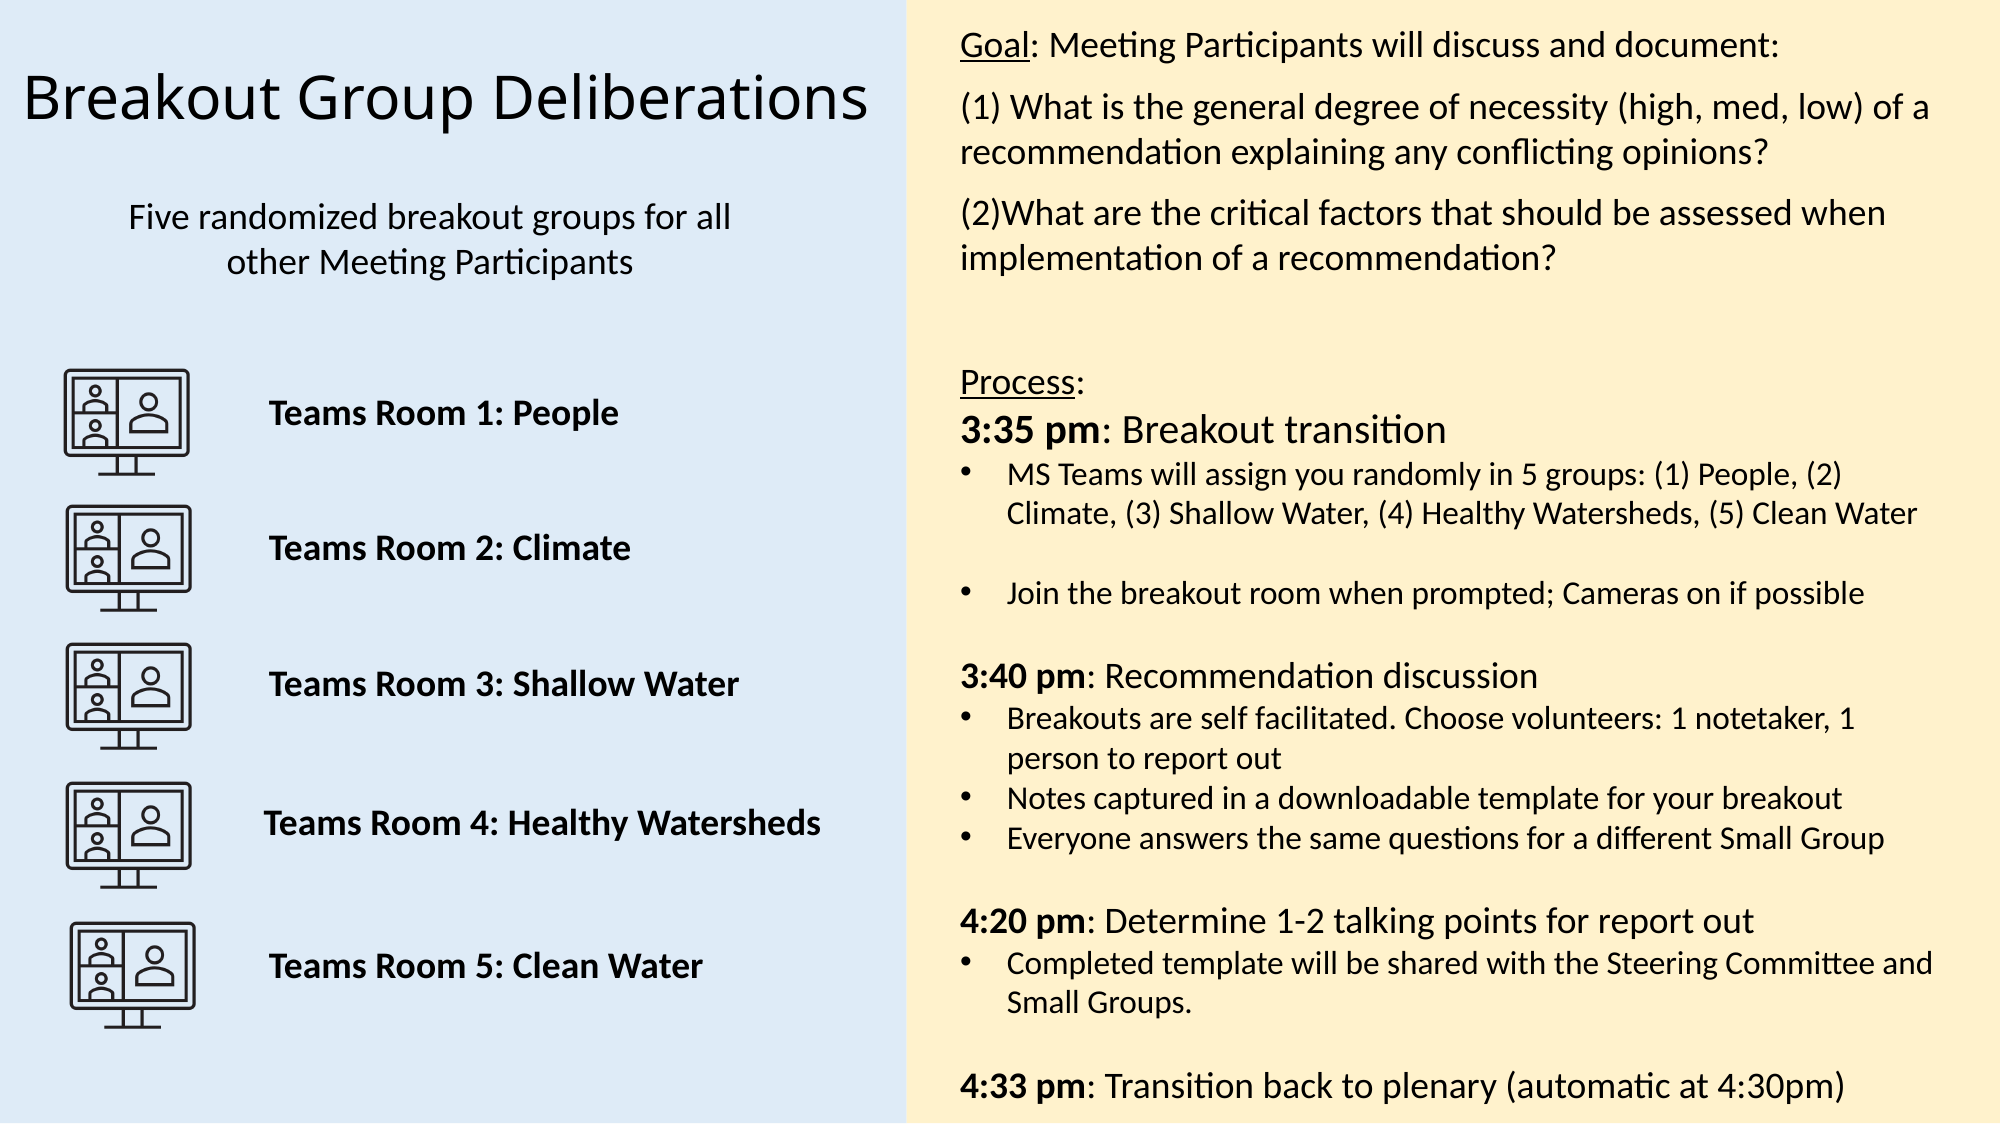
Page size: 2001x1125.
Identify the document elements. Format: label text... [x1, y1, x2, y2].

text_box Teams Room 2: Climate [254, 515, 820, 576]
text_box Teams Room 1: People [254, 380, 820, 440]
text_box Teams Room 5: Clean Water [254, 933, 820, 994]
text_box Teams Room 3: Shallow Water [254, 651, 820, 712]
text_box [0, 0, 906, 1124]
text_box Teams Room 4: Healthy Watersheds [248, 790, 865, 851]
picture [51, 345, 208, 1049]
text_box [906, 0, 2000, 1124]
text_box Goal: Meeting Participants will discuss and document: (1) What is the general degree of necessity (high, med, low) of a recommendation explaining any conflicting opinions? (2)What are the critical factors that should be assessed when implementation of a recommendation? Process: 3:35 pm: Breakout transition MS Teams will assign you randomly in 5 groups: (1) People, (2) Climate, (3) Shallow Water, (4) Healthy Watersheds, (5) Clean Water Join the breakout room when prompted; Cameras on if possible 3:40 pm: Recommendation discussion Breakouts are self facilitated. Choose volunteers: 1 notetaker, 1 person to report out Notes captured in a downloadable template for your breakout Everyone answers the same questions for a different Small Group 4:20 pm: Determine 1-2 talking points for report out Completed template will be shared with the Steering Committee and Small Groups. 4:33 pm: Transition back to plenary (automatic at 4:30pm) [945, 12, 1957, 1113]
text_box Breakout Group Deliberations [7, 34, 896, 165]
text_box Five randomized breakout groups for all other Meeting Participants [72, 184, 789, 290]
